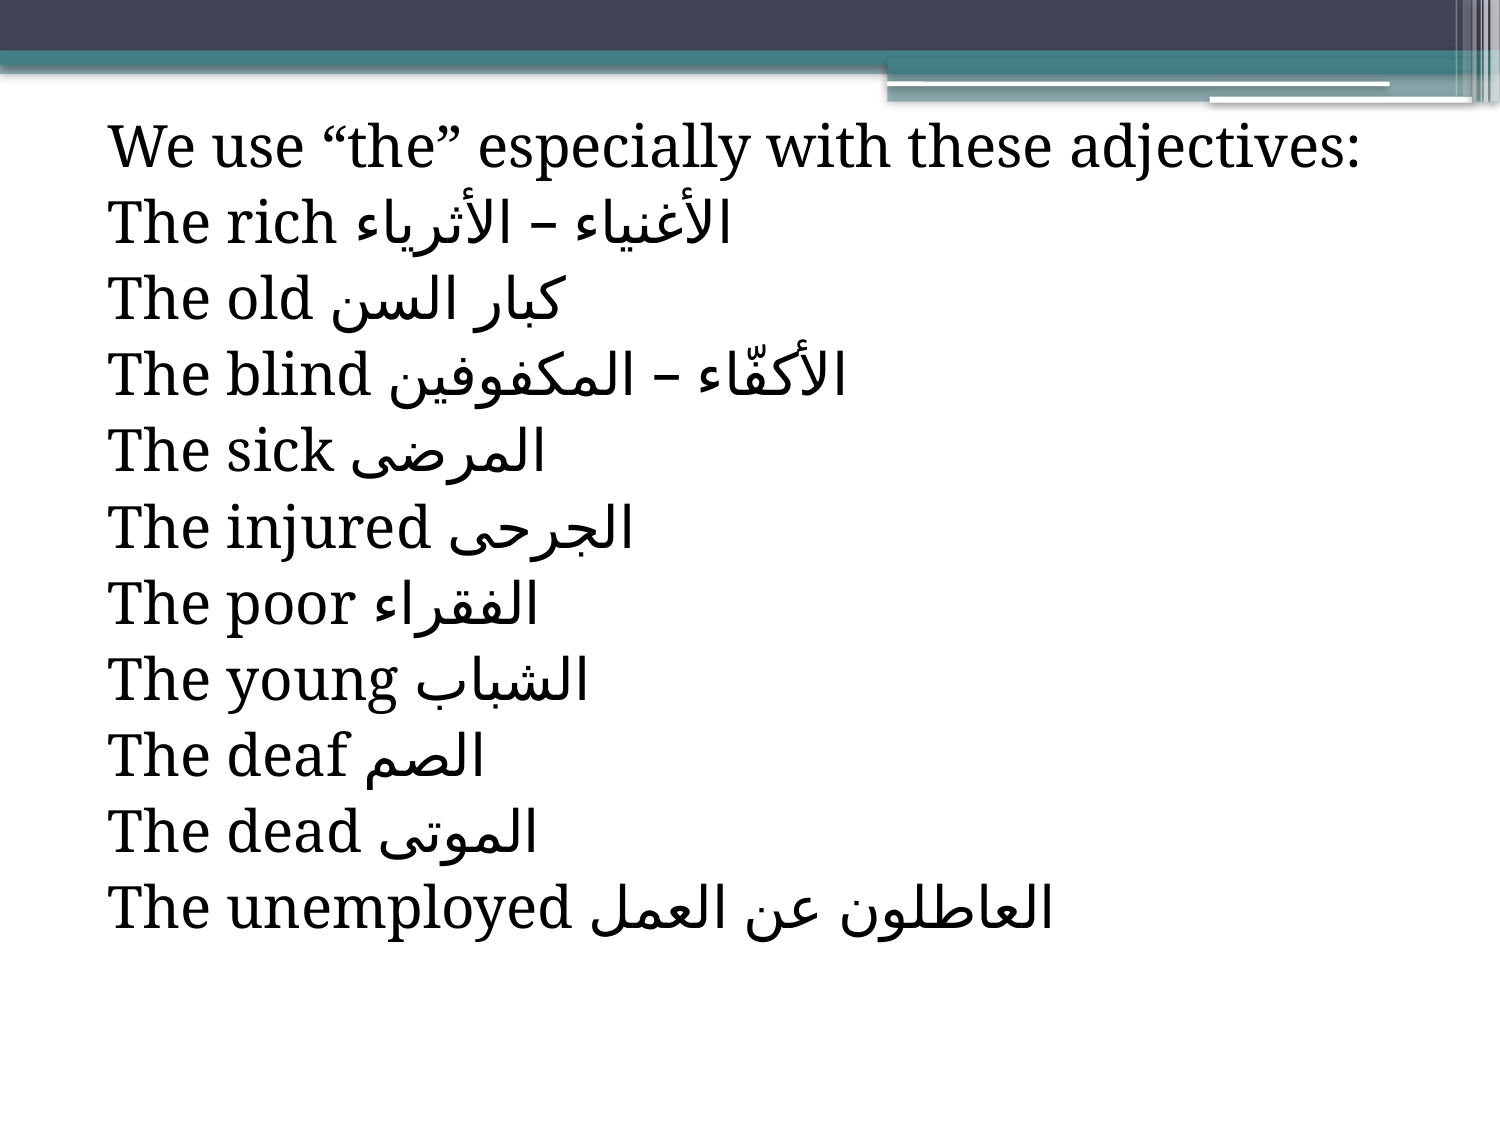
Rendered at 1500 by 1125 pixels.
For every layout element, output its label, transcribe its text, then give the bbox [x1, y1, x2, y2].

list We use “the” especially with these adjectives: The rich الأغنياء – الأثرياء The old كبار السن The blind الأكفّاء – المكفوفين The sick المرضى The injured الجرحى The poor الفقراء The young الشباب The deaf الصم The dead الموتى The unemployed العاطلون عن العمل [75, 101, 1425, 1005]
